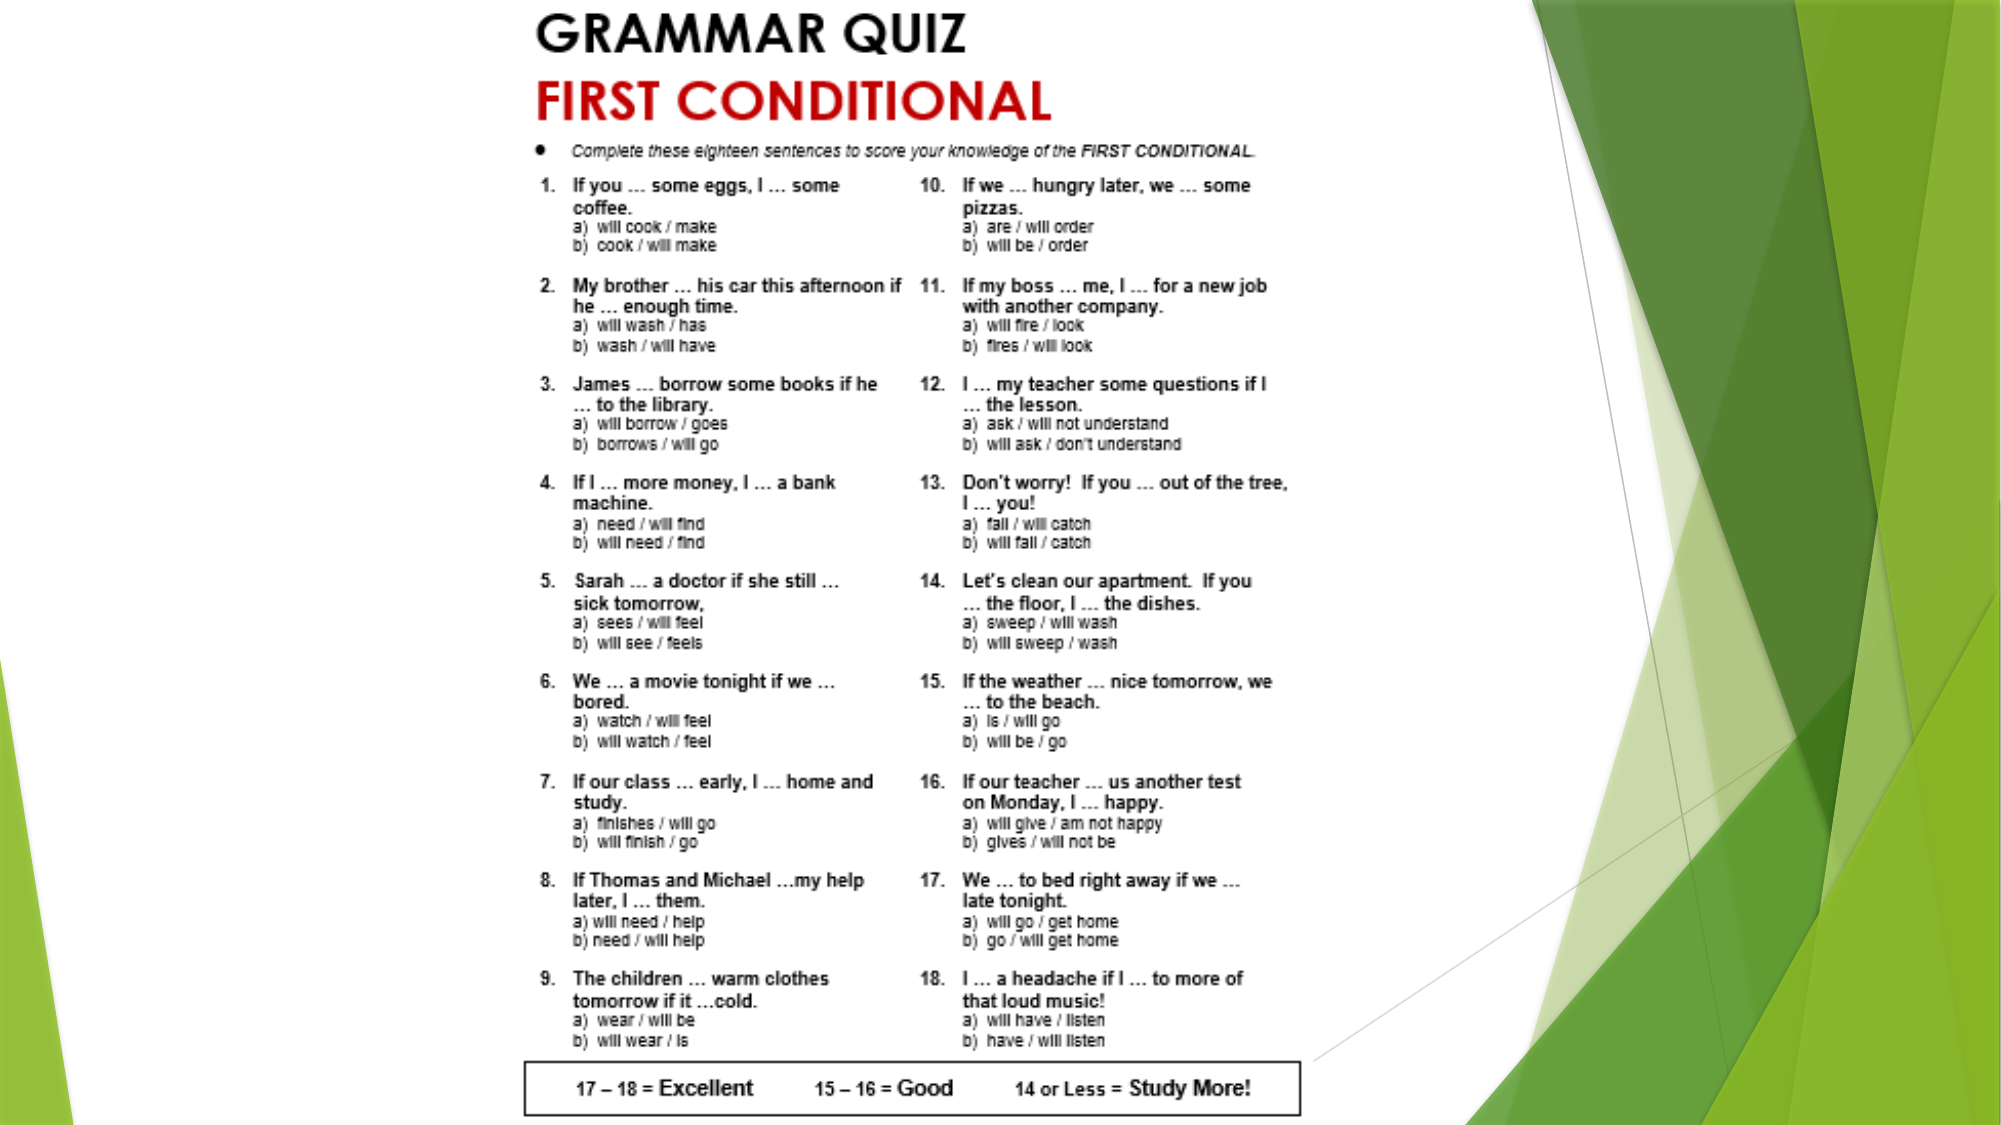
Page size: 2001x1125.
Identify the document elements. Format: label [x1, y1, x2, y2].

picture [507, 0, 1315, 1125]
